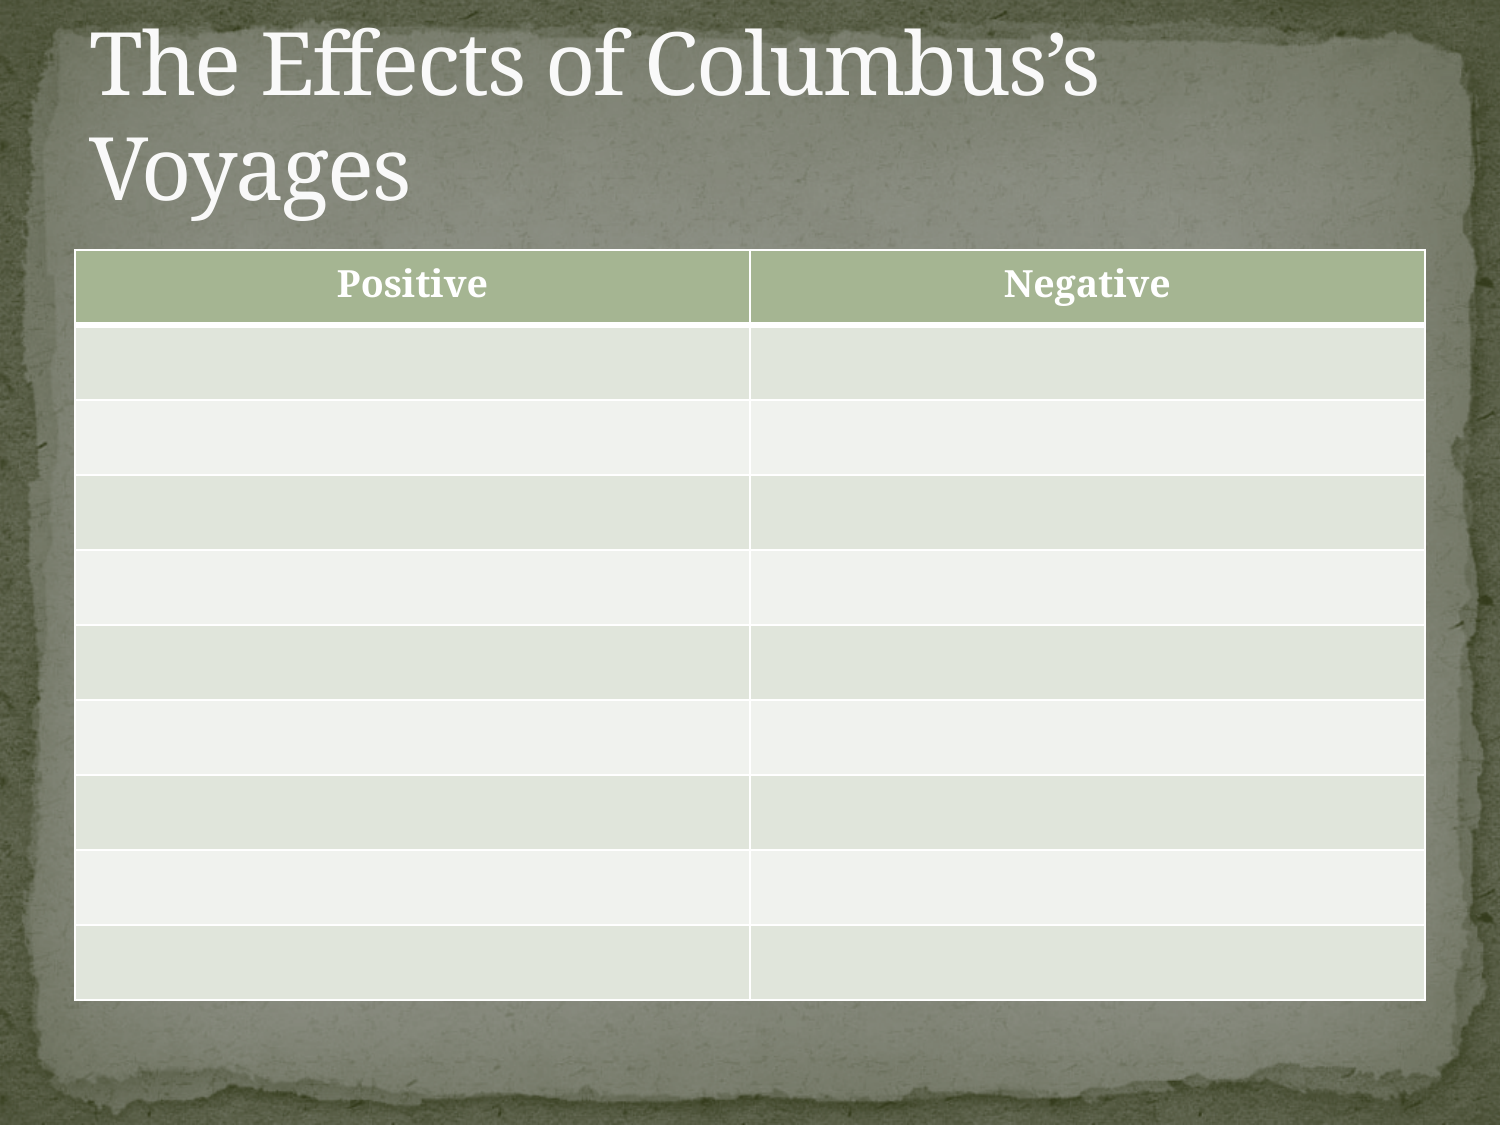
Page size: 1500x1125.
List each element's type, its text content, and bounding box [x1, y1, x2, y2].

table_cell [751, 328, 1424, 399]
table_cell [76, 776, 749, 849]
table_cell [76, 476, 749, 549]
title The Effects of Columbus’s Voyages [74, 24, 1425, 225]
table_header Negative [751, 251, 1424, 322]
table_cell [751, 851, 1424, 924]
table_cell [76, 626, 749, 699]
table_cell [76, 851, 749, 924]
table_cell [76, 701, 749, 774]
table_cell [751, 926, 1424, 999]
table_cell [76, 401, 749, 474]
table_cell [751, 776, 1424, 849]
table_cell [751, 401, 1424, 474]
table_cell [76, 328, 749, 399]
table_cell [751, 626, 1424, 699]
table_cell [76, 926, 749, 999]
table_cell [751, 551, 1424, 624]
table_cell [751, 701, 1424, 774]
table_cell [76, 551, 749, 624]
table_cell [751, 476, 1424, 549]
table_header Positive [76, 251, 749, 322]
